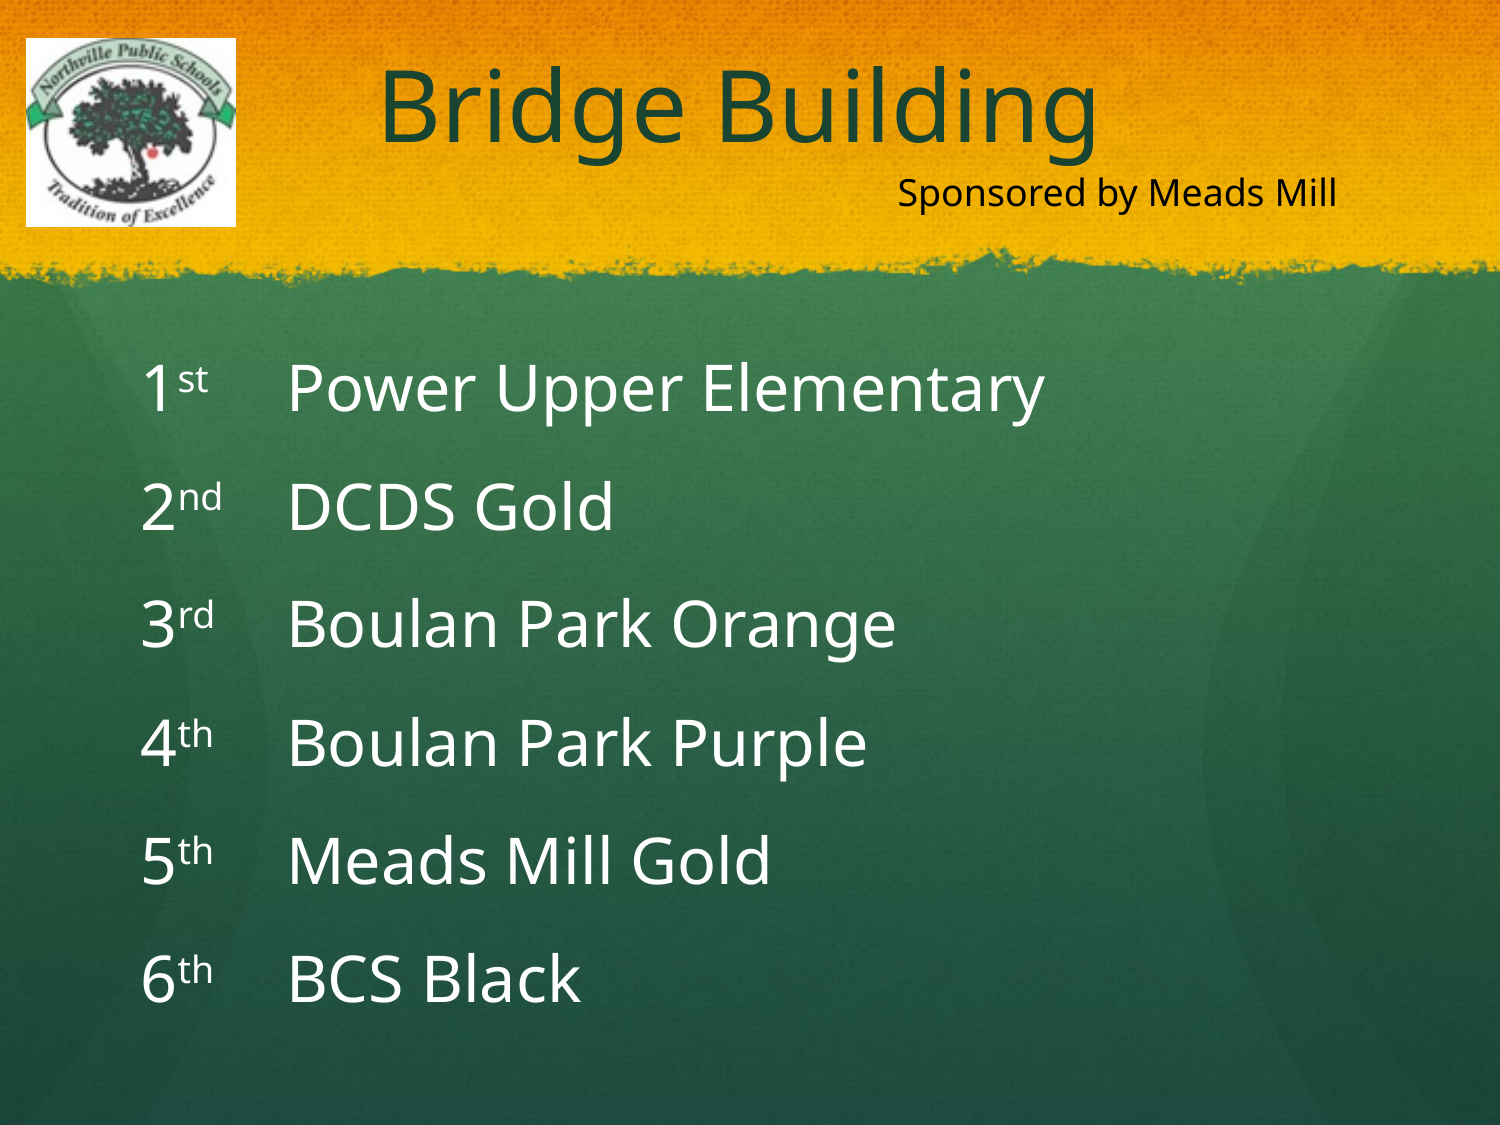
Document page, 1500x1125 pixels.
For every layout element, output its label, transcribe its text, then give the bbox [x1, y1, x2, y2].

text_box Sponsored by Meads Mill [695, 161, 1353, 222]
picture [0, 0, 1500, 1125]
title Bridge Building [125, 13, 1353, 193]
list 1st Power Upper Elementary 2nd DCDS Gold 3rd Boulan Park Orange 4th Boulan Park Purple 5th Meads Mill Gold 6th BCS Black [125, 339, 1375, 1026]
